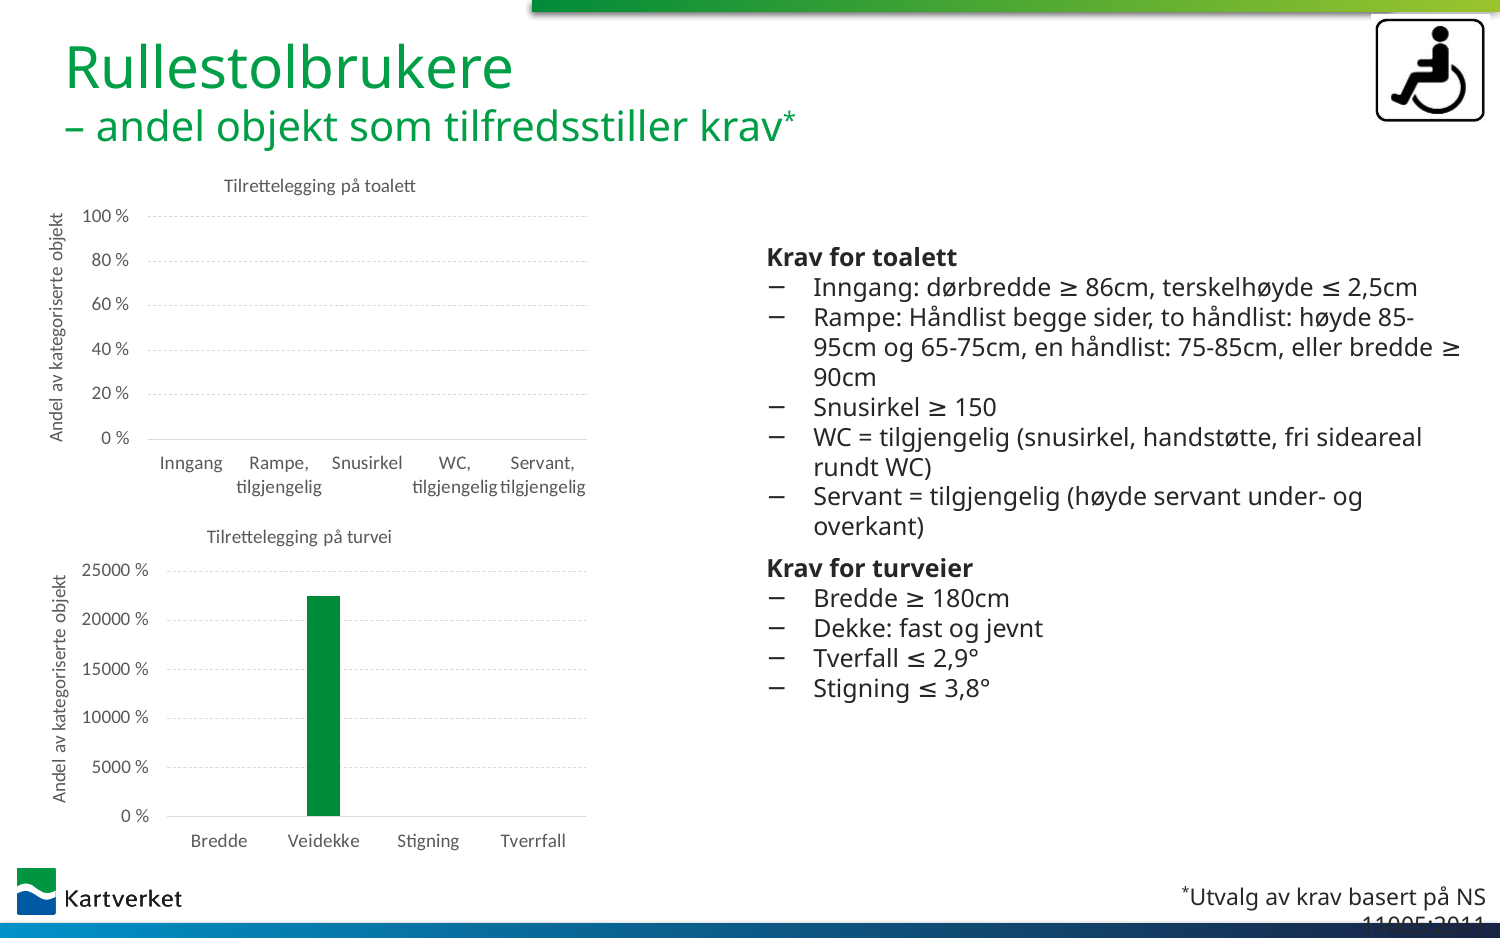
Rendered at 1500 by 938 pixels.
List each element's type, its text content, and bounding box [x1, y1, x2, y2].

text_box Krav for turveier Bredde ≥ 180cm Dekke: fast og jevnt Tverfall ≤ 2,9° Stigning ≤ 3,8° [751, 545, 1483, 710]
picture [41, 520, 597, 859]
picture [1371, 13, 1491, 127]
text_box *Utvalg av krav basert på NS 11005:2011 [1068, 873, 1500, 938]
text_box Krav for toalett Inngang: dørbredde ≥ 86cm, terskelhøyde ≤ 2,5cm Rampe: Håndlist begge sider, to håndlist: høyde 85-95cm og 65-75cm, en håndlist: 75-85cm, eller bredde ≥ 90cm Snusirkel ≥ 150 WC = tilgjengelig (snusirkel, handstøtte, fri sideareal rundt WC) Servant = tilgjengelig (høyde servant under- og overkant) [751, 234, 1483, 545]
picture [41, 166, 598, 505]
text_box Rullestolbrukere – andel objekt som tilfredsstiller krav* [49, 14, 1431, 158]
